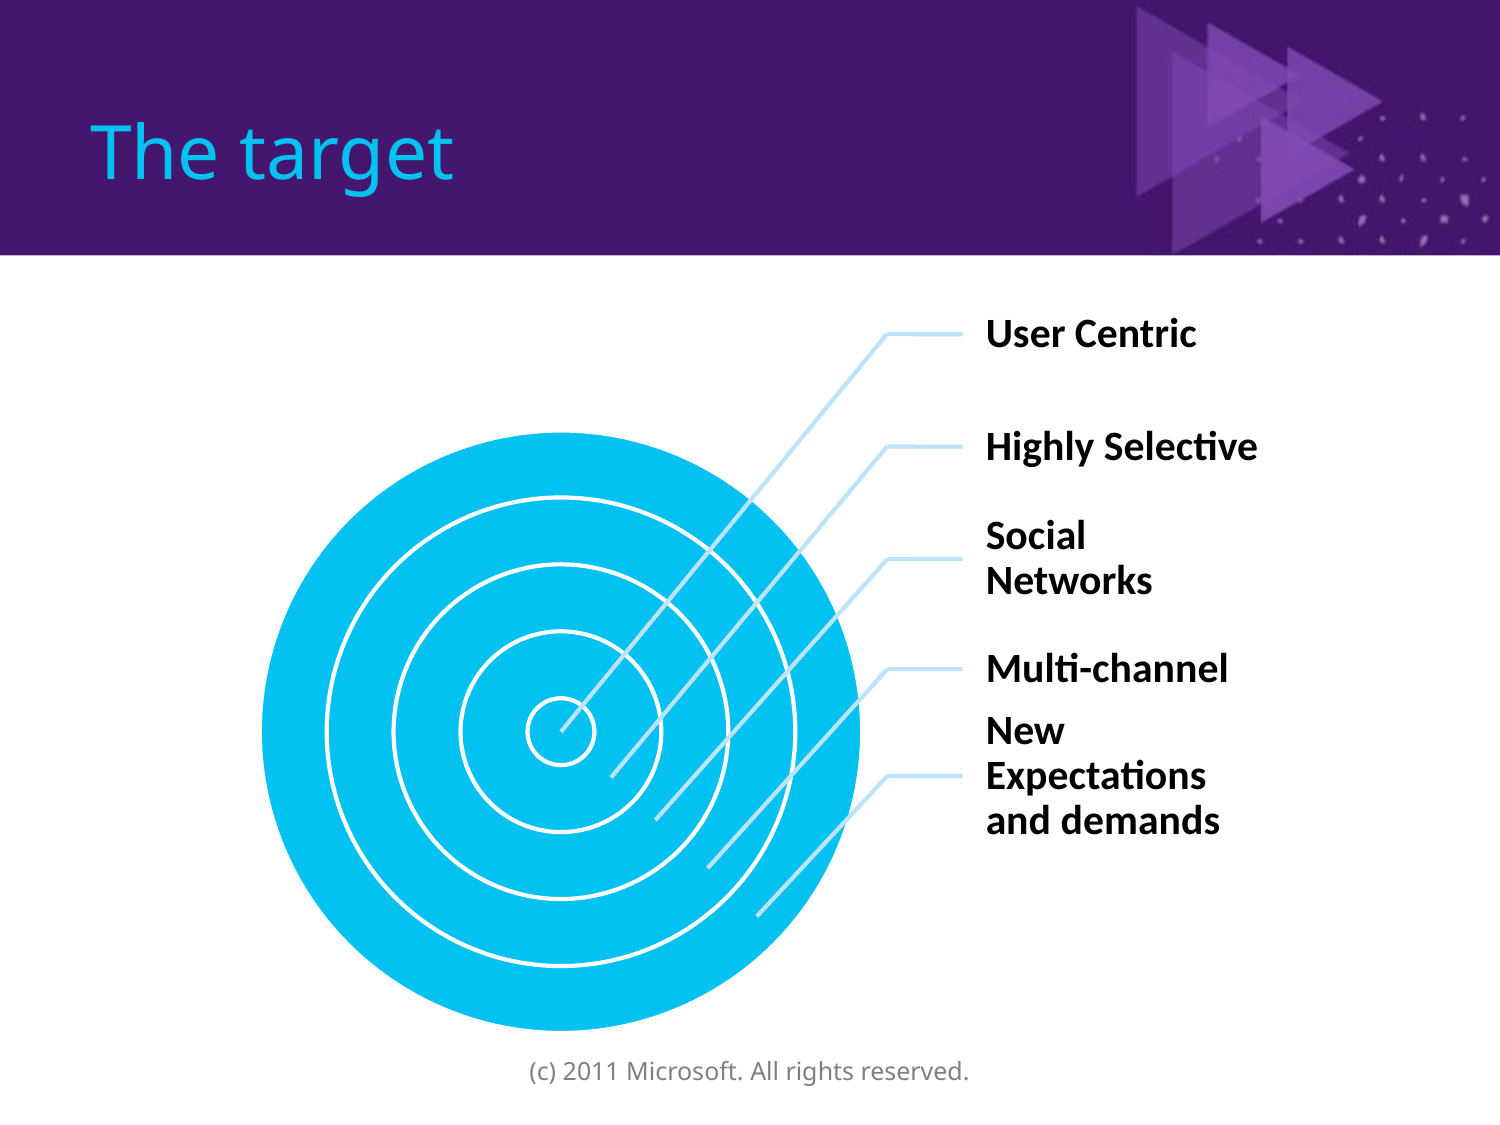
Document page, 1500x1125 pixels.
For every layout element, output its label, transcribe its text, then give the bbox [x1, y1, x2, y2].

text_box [76, 255, 1448, 1059]
title The target [75, 56, 1425, 244]
footer (c) 2011 Microsoft. All rights reserved. [512, 1066, 988, 1103]
picture [0, 0, 1500, 255]
